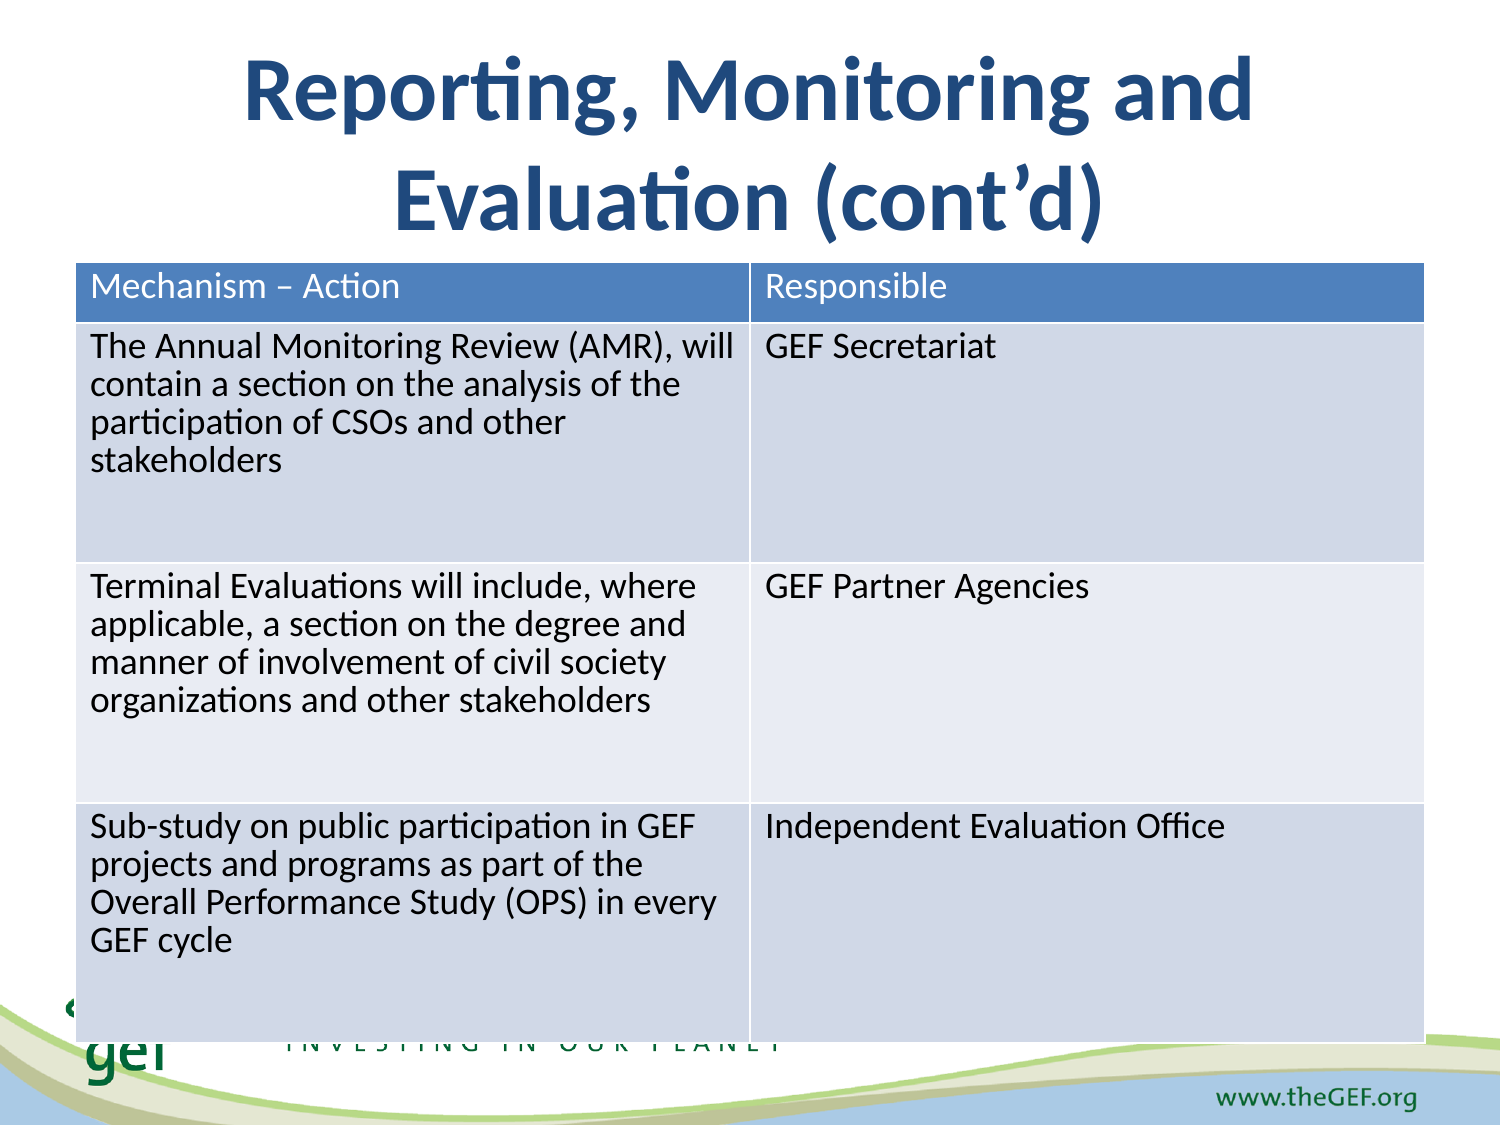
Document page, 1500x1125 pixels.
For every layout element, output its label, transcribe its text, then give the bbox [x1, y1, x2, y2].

table_header Mechanism – Action [76, 263, 749, 322]
table_cell Independent Evaluation Office [751, 804, 1424, 1042]
table_cell GEF Partner Agencies [751, 564, 1424, 802]
table_cell Sub-study on public participation in GEF projects and programs as part of the Overall Performance Study (OPS) in every GEF cycle [76, 804, 749, 1042]
title Reporting, Monitoring and Evaluation (cont’d) [74, 44, 1426, 233]
table_cell Terminal Evaluations will include, where applicable, a section on the degree and manner of involvement of civil society organizations and other stakeholders [76, 564, 749, 802]
table_header Responsible [751, 263, 1424, 322]
picture [0, 920, 1500, 1125]
table_cell GEF Secretariat [751, 324, 1424, 562]
table_cell The Annual Monitoring Review (AMR), will contain a section on the analysis of the participation of CSOs and other stakeholders [76, 324, 749, 562]
